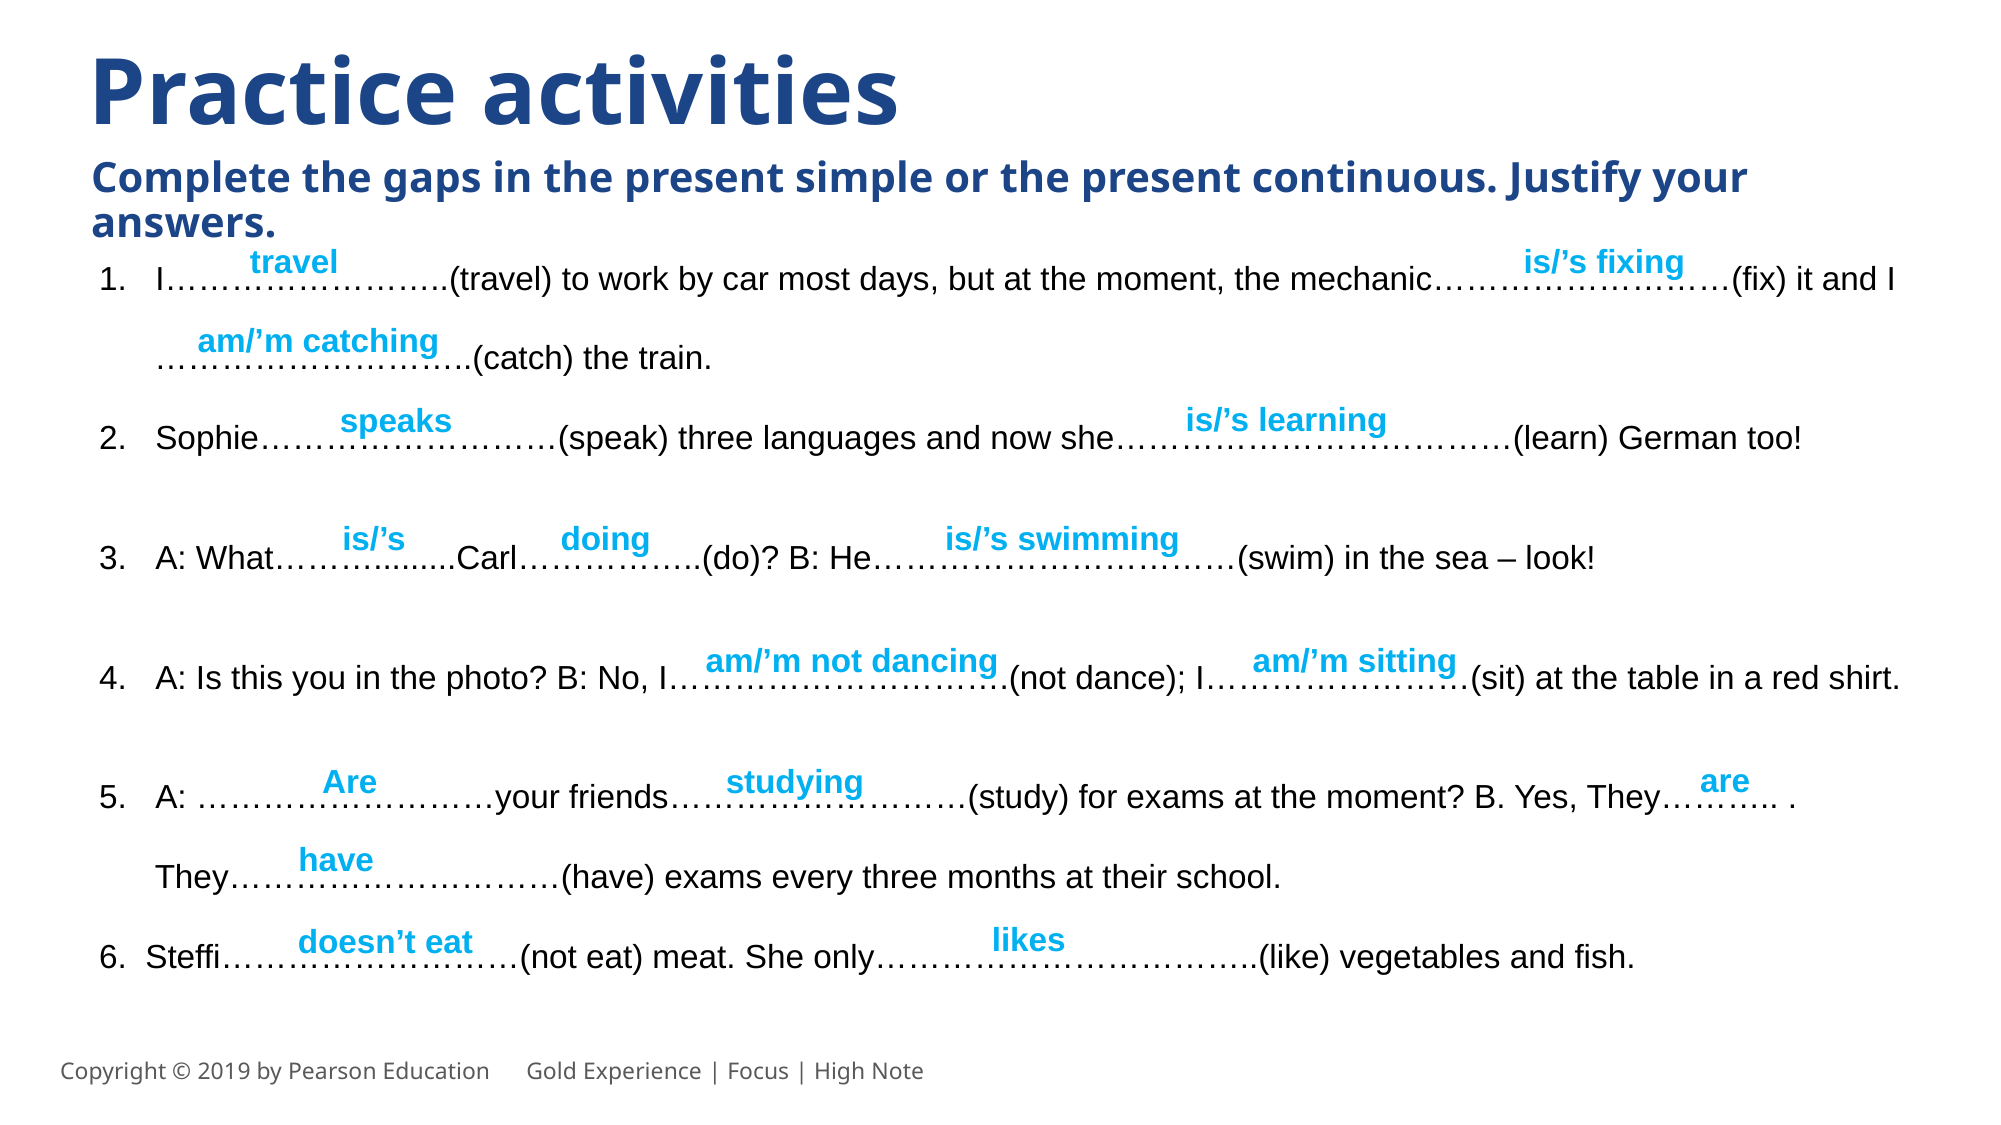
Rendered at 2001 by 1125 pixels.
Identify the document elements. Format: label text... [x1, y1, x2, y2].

text_box Complete the gaps in the present simple or the present continuous. Justify your answers. [76, 148, 1960, 217]
text_box I……………………..(travel) to work by car most days, but at the moment, the mechanic………………………(fix) it and I ………………………..(catch) the train. Sophie………………………(speak) three languages and now she………………………………(learn) German too! A: What……….........Carl……………..(do)? B: He……………………………(swim) in the sea – look! A: Is this you in the photo? B: No, I………………………….(not dance); I……………………(sit) at the table in a red shirt. A: ………………………your friends………………………(study) for exams at the moment? B. Yes, They……….. . They…………………………(have) exams every three months at their school. 6. Steffi………………………(not eat) meat. She only……………………………..(like) vegetables and fish. [84, 217, 1960, 983]
text_box likes [977, 911, 1081, 966]
text_box Practice activities [73, 37, 1181, 169]
text_box are [1685, 752, 1766, 807]
text_box travel [235, 233, 354, 288]
text_box studying [711, 753, 880, 808]
text_box Are [307, 753, 393, 808]
text_box doesn’t eat [283, 912, 489, 968]
text_box is/’s swimming [930, 510, 1195, 565]
text_box is/’s fixing [1508, 233, 1700, 288]
text_box is/’s learning [1170, 390, 1403, 445]
text_box doing [545, 510, 666, 565]
text_box speaks [325, 392, 468, 447]
text_box am/’m catching [183, 311, 455, 367]
text_box am/’m sitting [1237, 632, 1473, 687]
text_box have [283, 831, 390, 886]
text_box is/’s [327, 510, 421, 565]
footer Copyright © 2019 by Pearson Education Gold Experience | Focus | High Note [45, 1040, 1084, 1101]
text_box am/’m not dancing [690, 632, 1014, 687]
